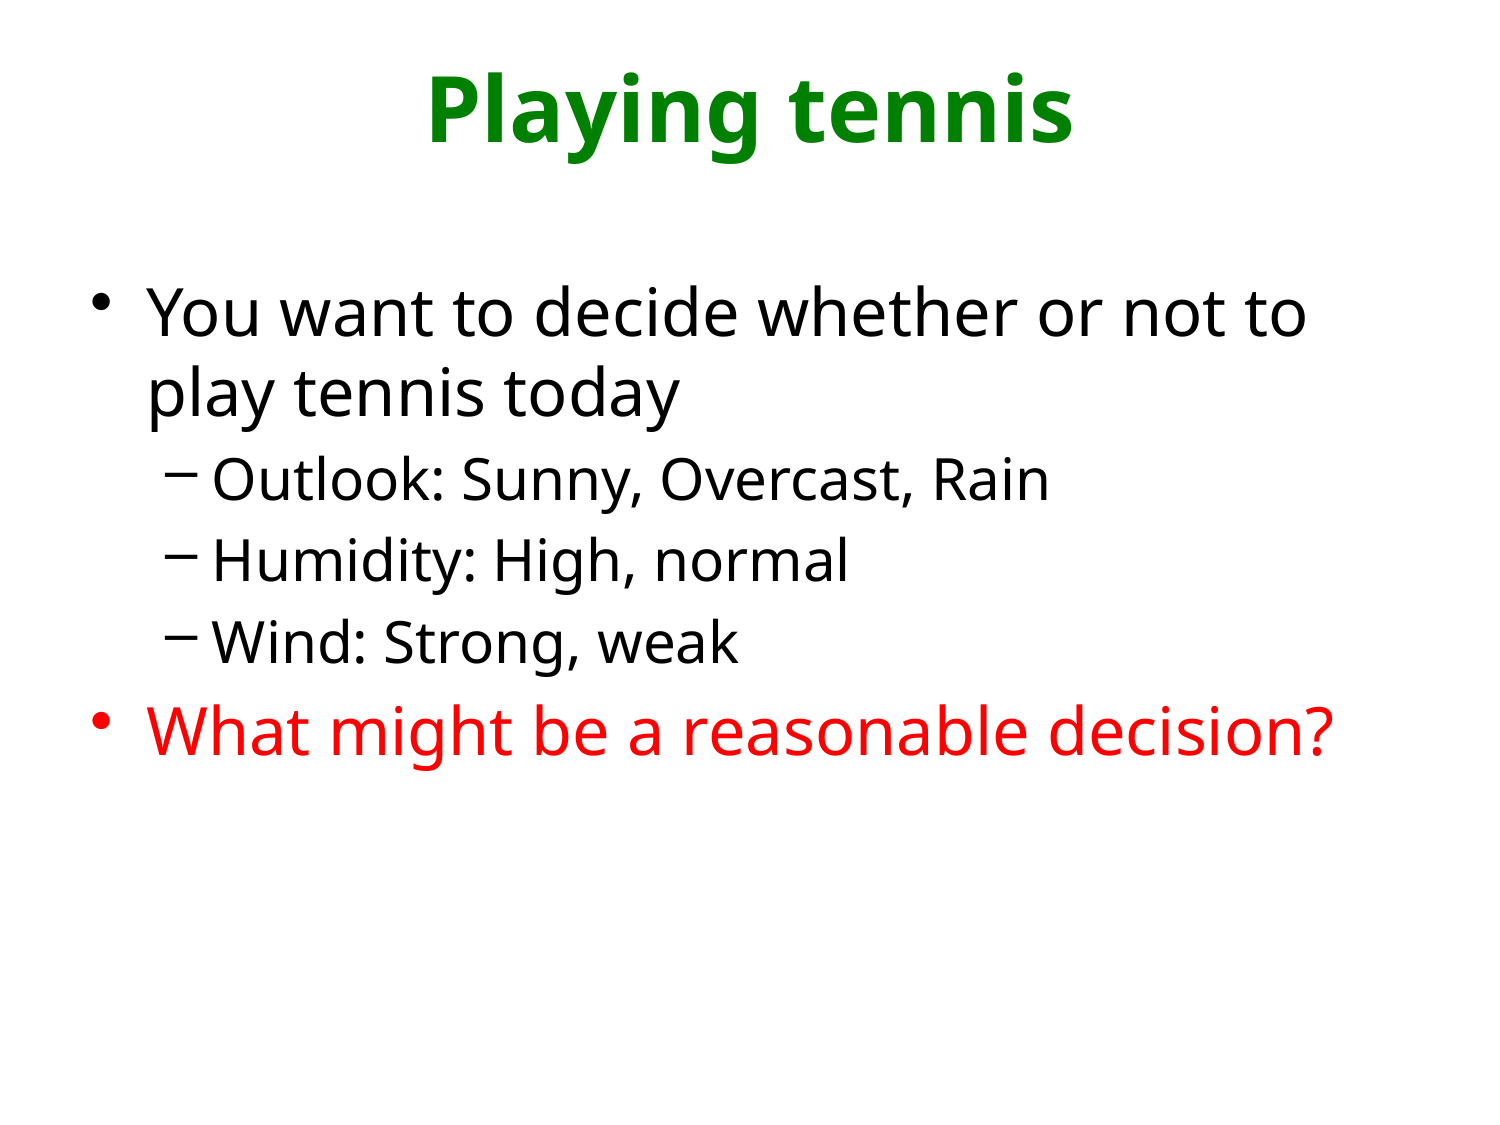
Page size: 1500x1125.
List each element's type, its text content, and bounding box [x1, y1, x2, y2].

list You want to decide whether or not to play tennis today Outlook: Sunny, Overcast, Rain Humidity: High, normal Wind: Strong, weak What might be a reasonable decision? [74, 262, 1426, 1006]
title Playing tennis [74, 12, 1426, 201]
